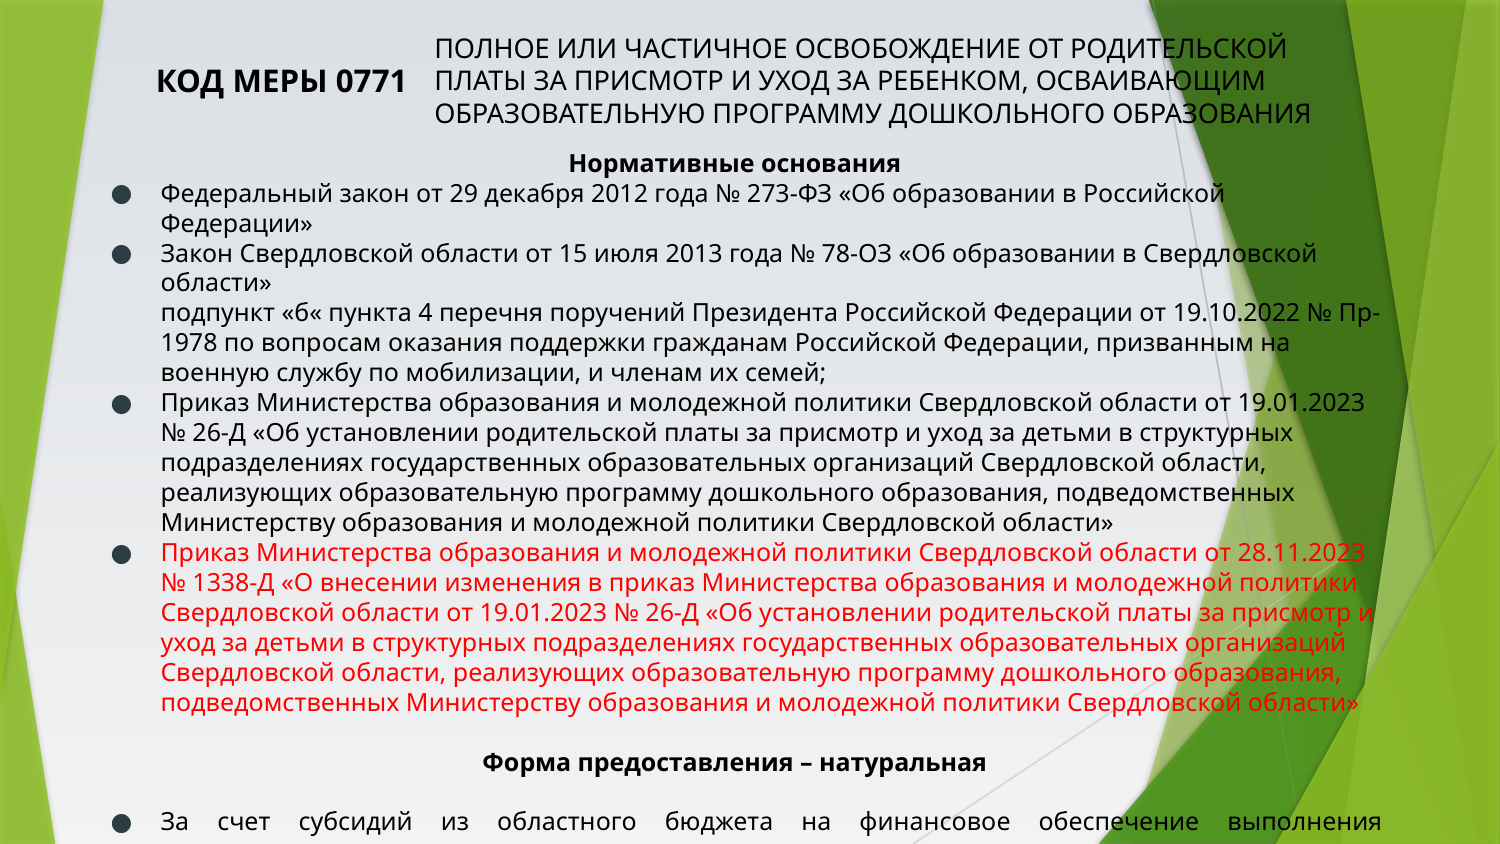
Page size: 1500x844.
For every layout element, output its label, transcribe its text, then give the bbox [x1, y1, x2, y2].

title Полное или частичное освобождение от родительской платы за присмотр и уход за ребенком, осваивающим образовательную программу дошкольного образования [423, 21, 1368, 139]
text_box КОД МЕРЫ 0771 [107, 21, 424, 138]
text_box Нормативные основания Федеральный закон от 29 декабря 2012 года № 273-ФЗ «Об образовании в Российской Федерации» Закон Свердловской области от 15 июля 2013 года № 78-ОЗ «Об образовании в Свердловской области» подпункт «б« пункта 4 перечня поручений Президента Российской Федерации от 19.10.2022 № Пр-1978 по вопросам оказания поддержки гражданам Российской Федерации, призванным на военную службу по мобилизации, и членам их семей; Приказ Министерства образования и молодежной политики Свердловской области от 19.01.2023 № 26-Д «Об установлении родительской платы за присмотр и уход за детьми в структурных подразделениях государственных образовательных организаций Свердловской области, реализующих образовательную программу дошкольного образования, подведомственных Министерству образования и молодежной политики Свердловской области» Приказ Министерства образования и молодежной политики Свердловской области от 28.11.2023 № 1338-Д «О внесении изменения в приказ Министерства образования и молодежной политики Свердловской области от 19.01.2023 № 26-Д «Об установлении родительской платы за присмотр и уход за детьми в структурных подразделениях государственных образовательных организаций Свердловской области, реализующих образовательную программу дошкольного образования, подведомственных Министерству образования и молодежной политики Свердловской области» Форма предоставления – натуральная За счет субсидий из областного бюджета на финансовое обеспечение выполнения государственного задания учреждениями Периодичность предоставления Ежемесячно [74, 141, 1396, 774]
